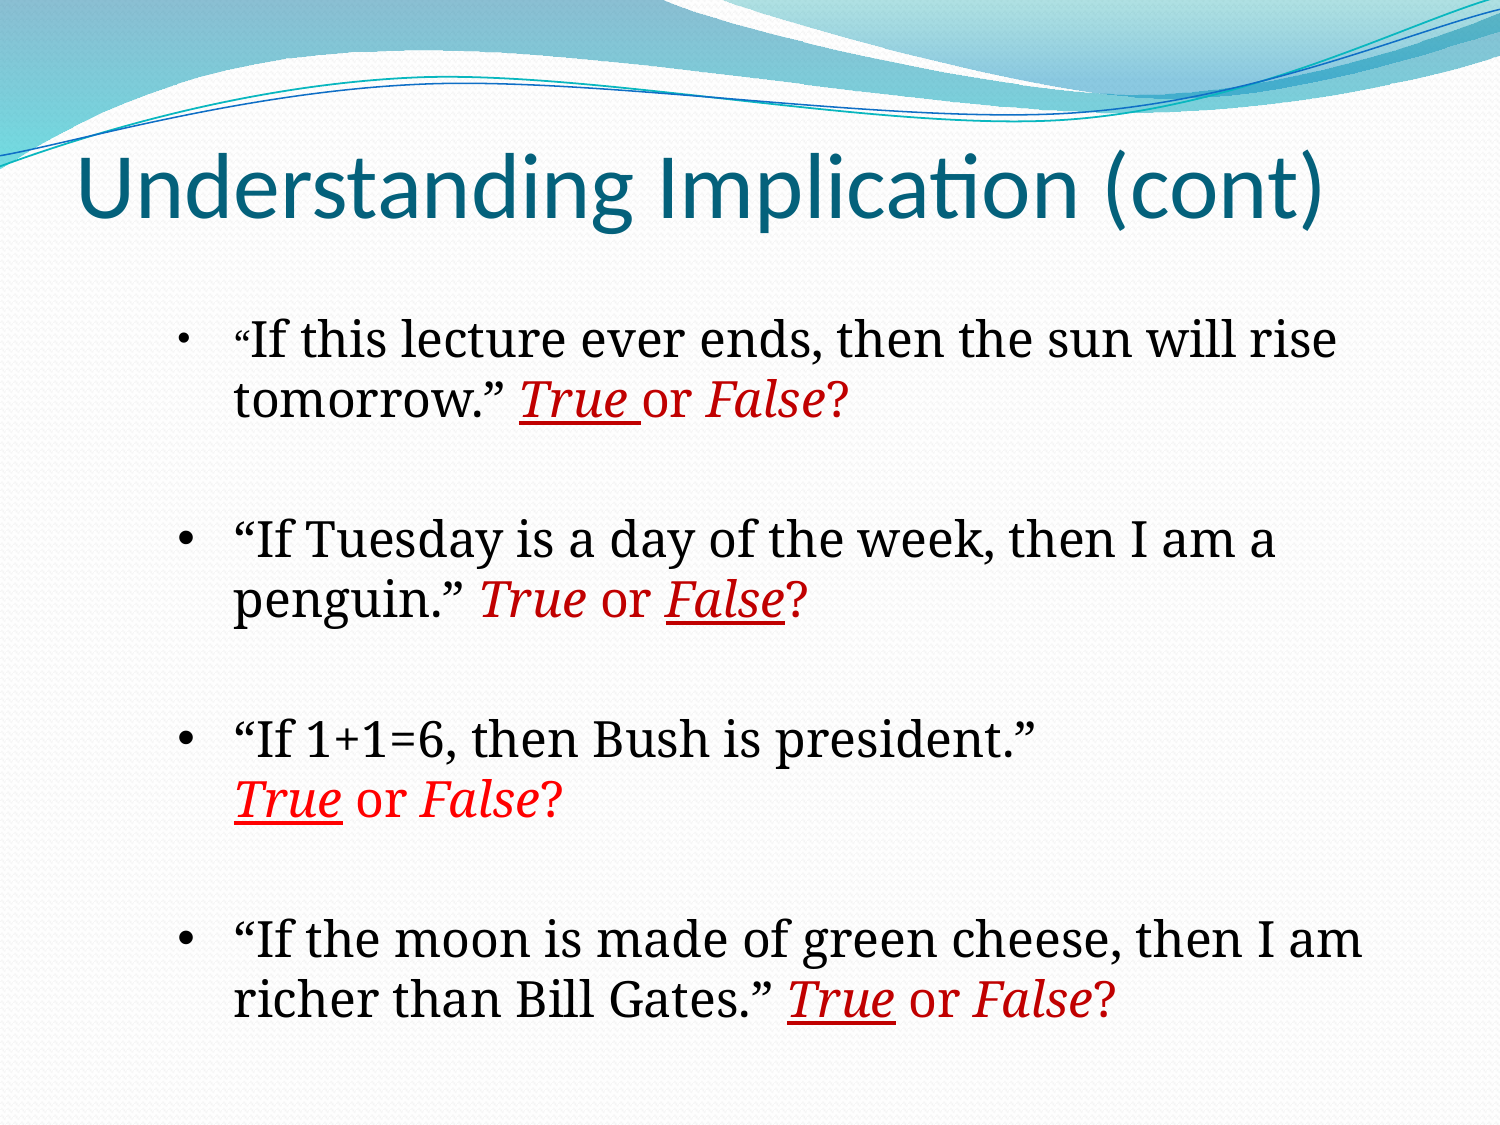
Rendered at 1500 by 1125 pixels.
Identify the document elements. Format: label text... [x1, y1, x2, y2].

title Understanding Implication (cont) [75, 115, 1425, 238]
text_box “If this lecture ever ends, then the sun will rise tomorrow.” True or False? “If Tuesday is a day of the week, then I am a penguin.” True or False? “If 1+1=6, then Bush is president.” True or False? “If the moon is made of green cheese, then I am richer than Bill Gates.” True or False? [162, 299, 1388, 1035]
